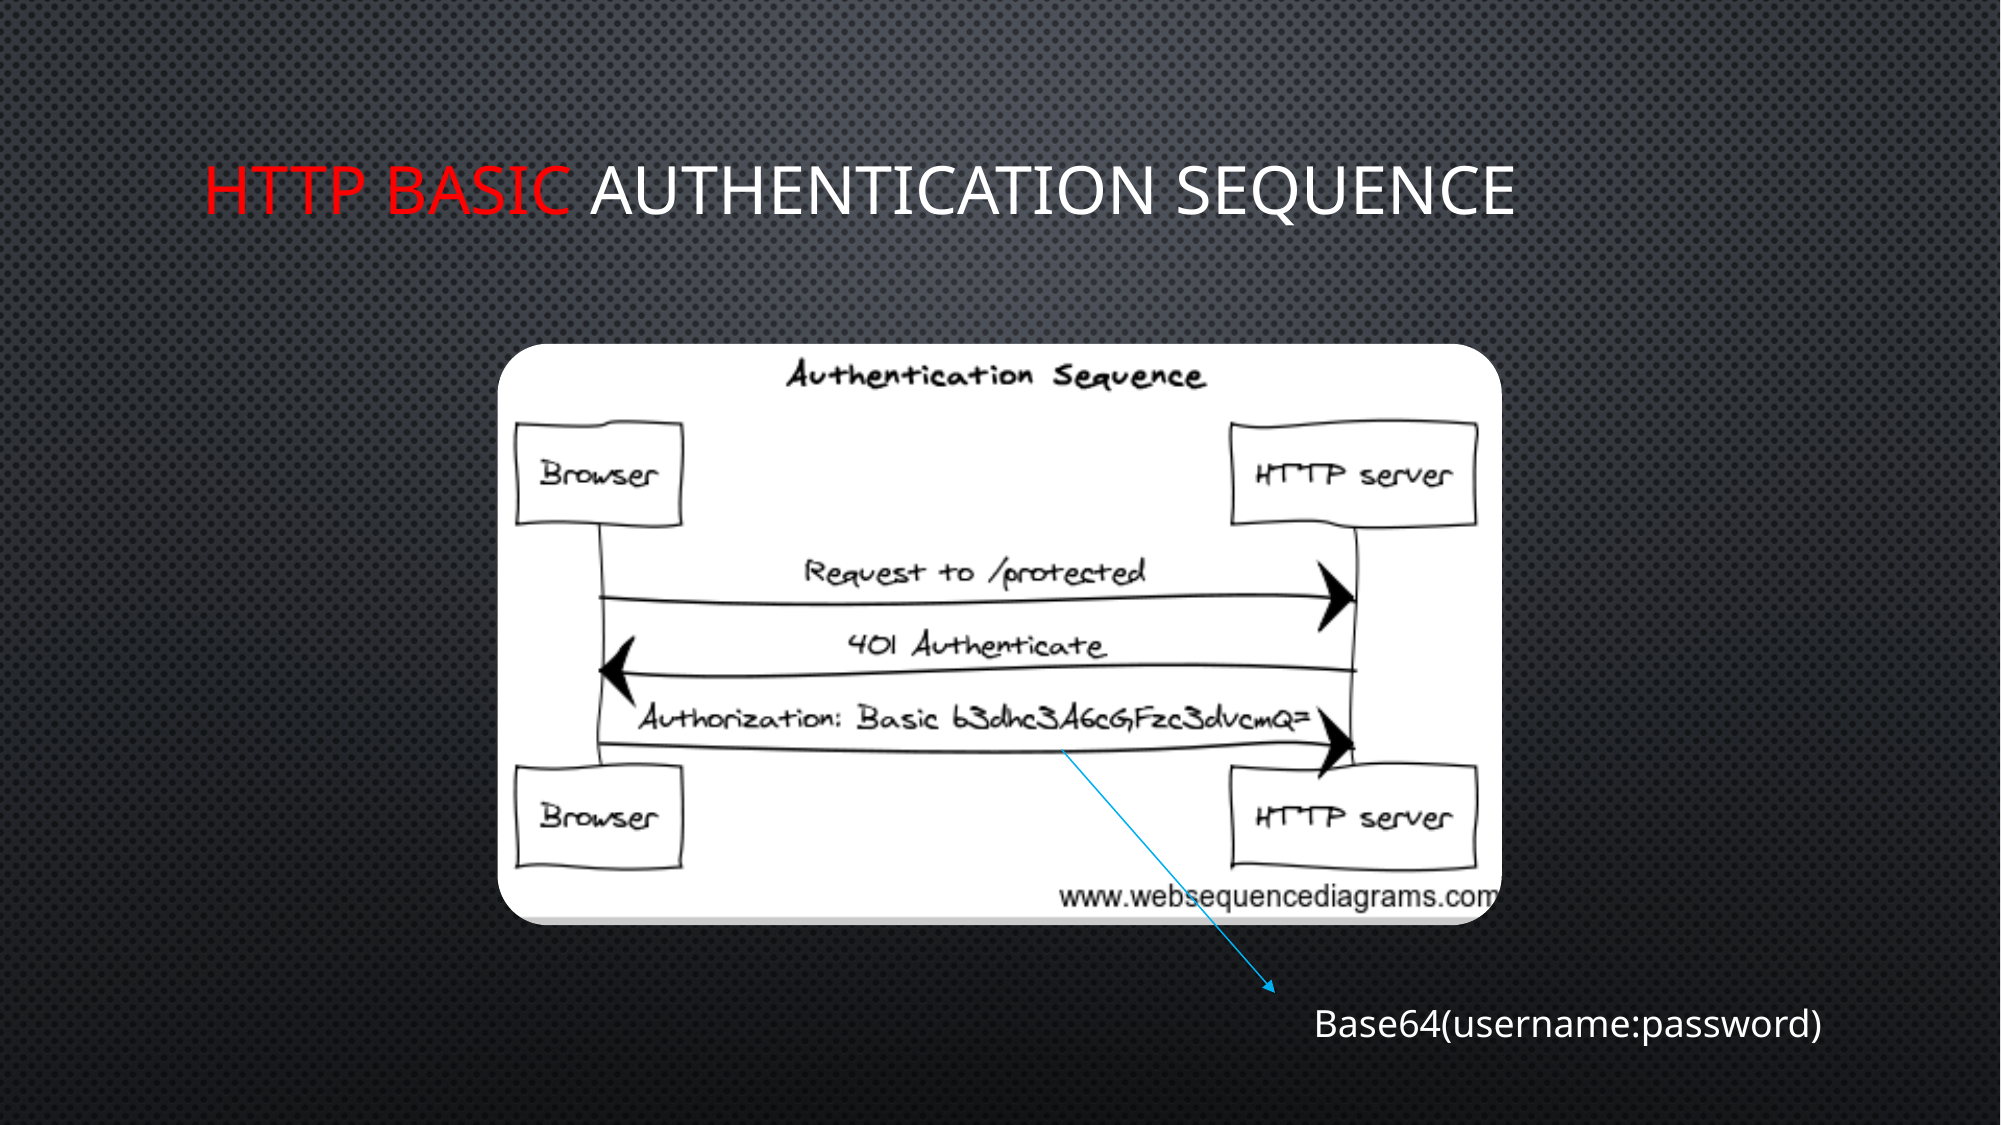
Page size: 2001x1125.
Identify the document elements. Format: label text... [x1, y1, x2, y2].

title HTTP Basic Authentication sequence [187, 31, 1813, 344]
picture [497, 343, 1502, 926]
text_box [1061, 749, 1276, 994]
text_box Base64(username:password) [1298, 992, 1935, 1053]
